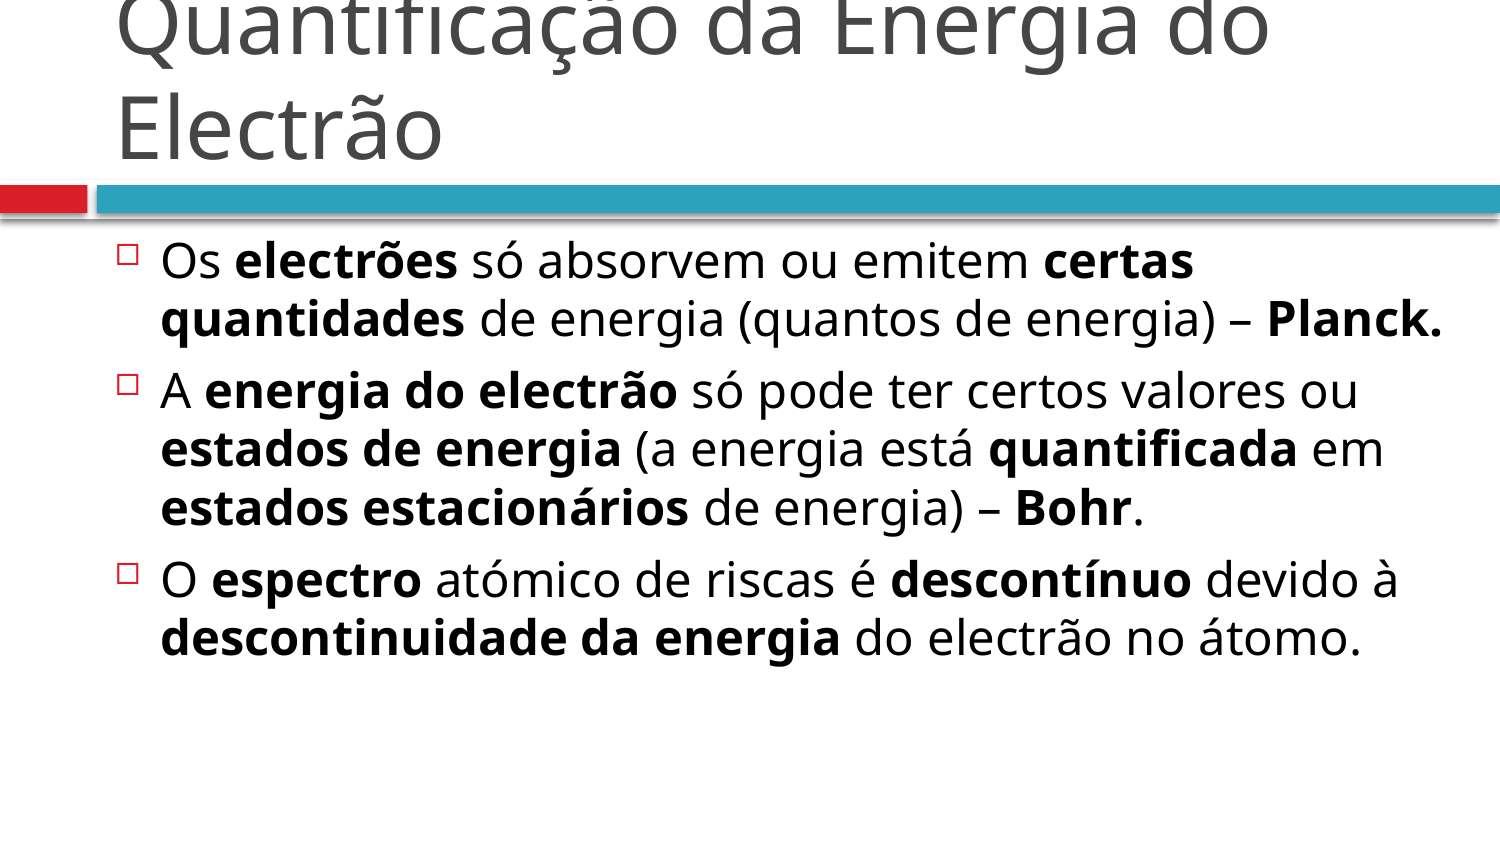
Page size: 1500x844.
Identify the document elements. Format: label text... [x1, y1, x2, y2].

title Quantificação da Energia do Electrão [99, 19, 1483, 185]
list Os electrões só absorvem ou emitem certas quantidades de energia (quantos de energia) – Planck. A energia do electrão só pode ter certos valores ou estados de energia (a energia está quantificada em estados estacionários de energia) – Bohr. O espectro atómico de riscas é descontínuo devido à descontinuidade da energia do electrão no átomo. [99, 221, 1471, 759]
